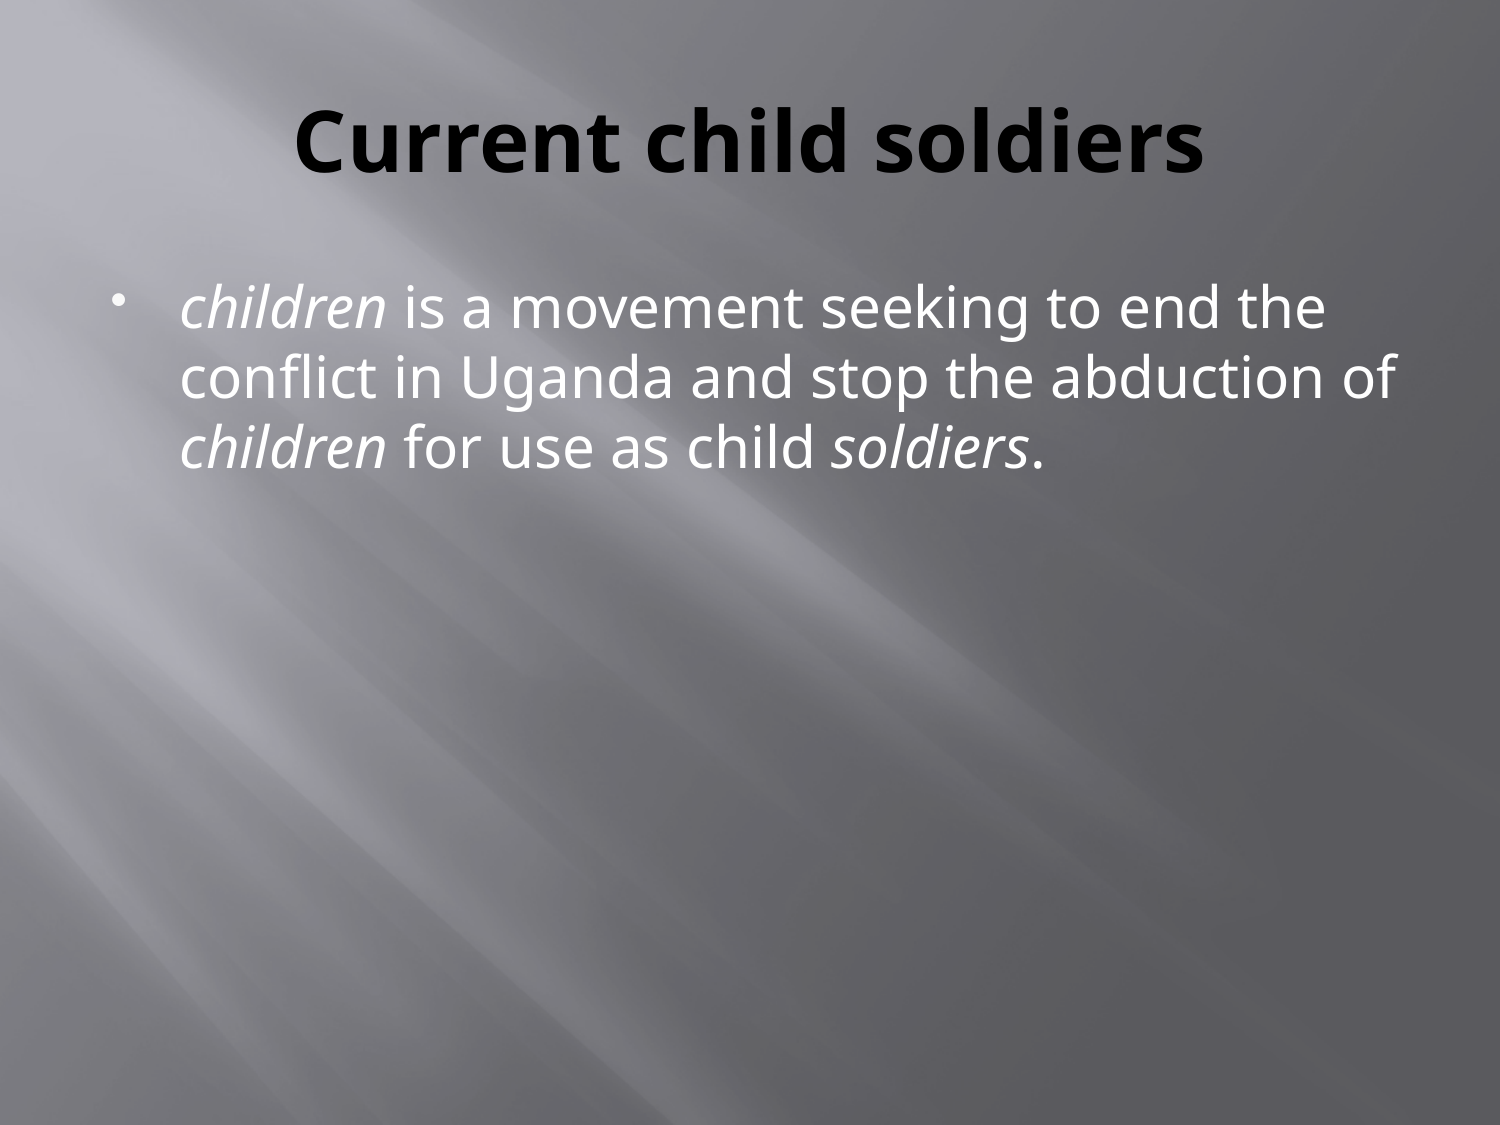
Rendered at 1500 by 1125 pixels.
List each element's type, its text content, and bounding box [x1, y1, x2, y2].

title Current child soldiers [75, 45, 1425, 233]
list children is a movement seeking to end the conflict in Uganda and stop the abduction of children for use as child soldiers. [75, 262, 1425, 1035]
